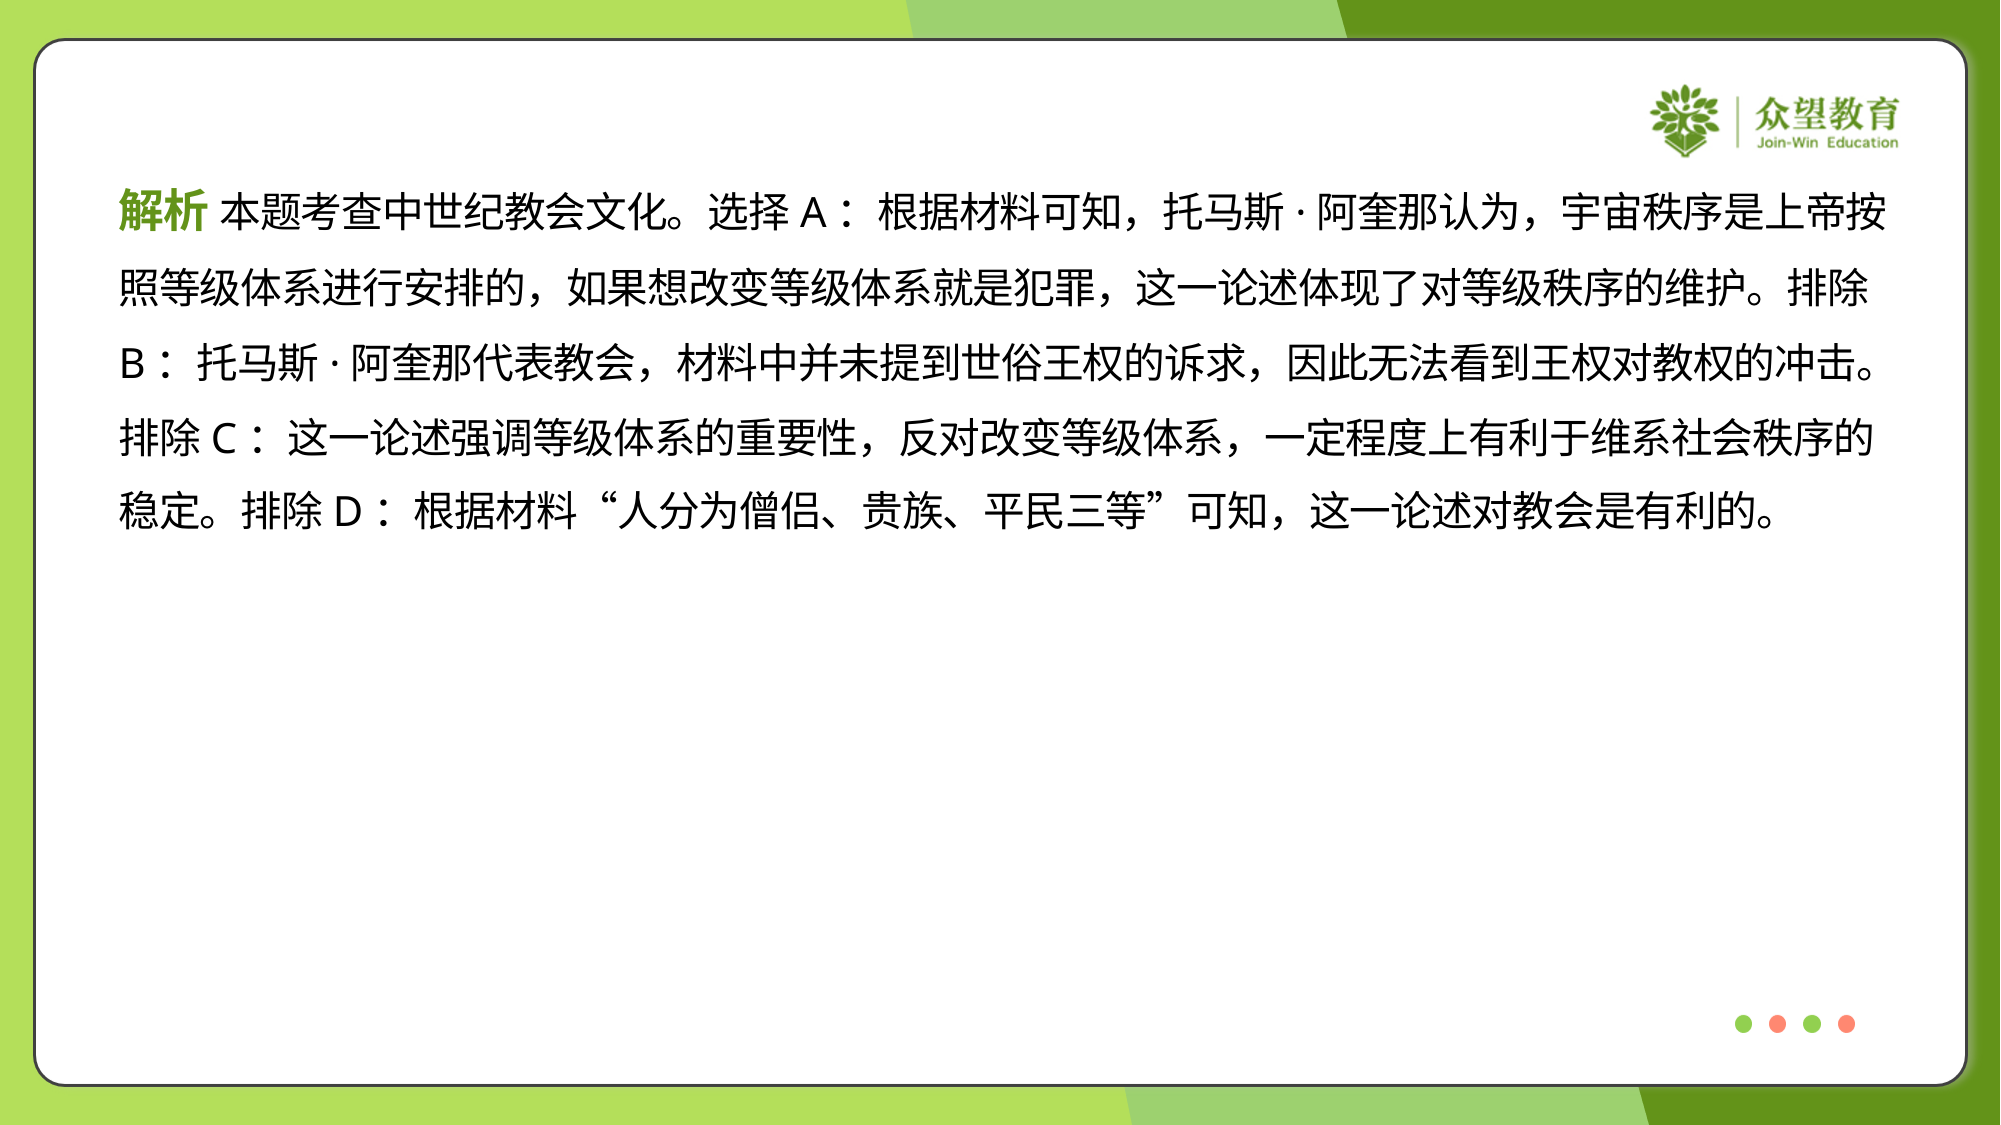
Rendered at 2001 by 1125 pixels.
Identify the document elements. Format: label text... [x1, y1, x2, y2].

picture [0, 0, 2000, 1125]
text_box 解析 本题考查中世纪教会文化。选择A：根据材料可知，托马斯·阿奎那认为，宇宙秩序是上帝按 照等级体系进行安排的，如果想改变等级体系就是犯罪，这一论述体现了对等级秩序的维护。排除 B：托马斯·阿奎那代表教会，材料中并未提到世俗王权的诉求，因此无法看到王权对教权的冲击。 排除C：这一论述强调等级体系的重要性，反对改变等级体系，一定程度上有利于维系社会秩序的 稳定。排除D：根据材料“人分为僧侣、贵族、平民三等”可知，这一论述对教会是有利的。 [118, 159, 1883, 527]
